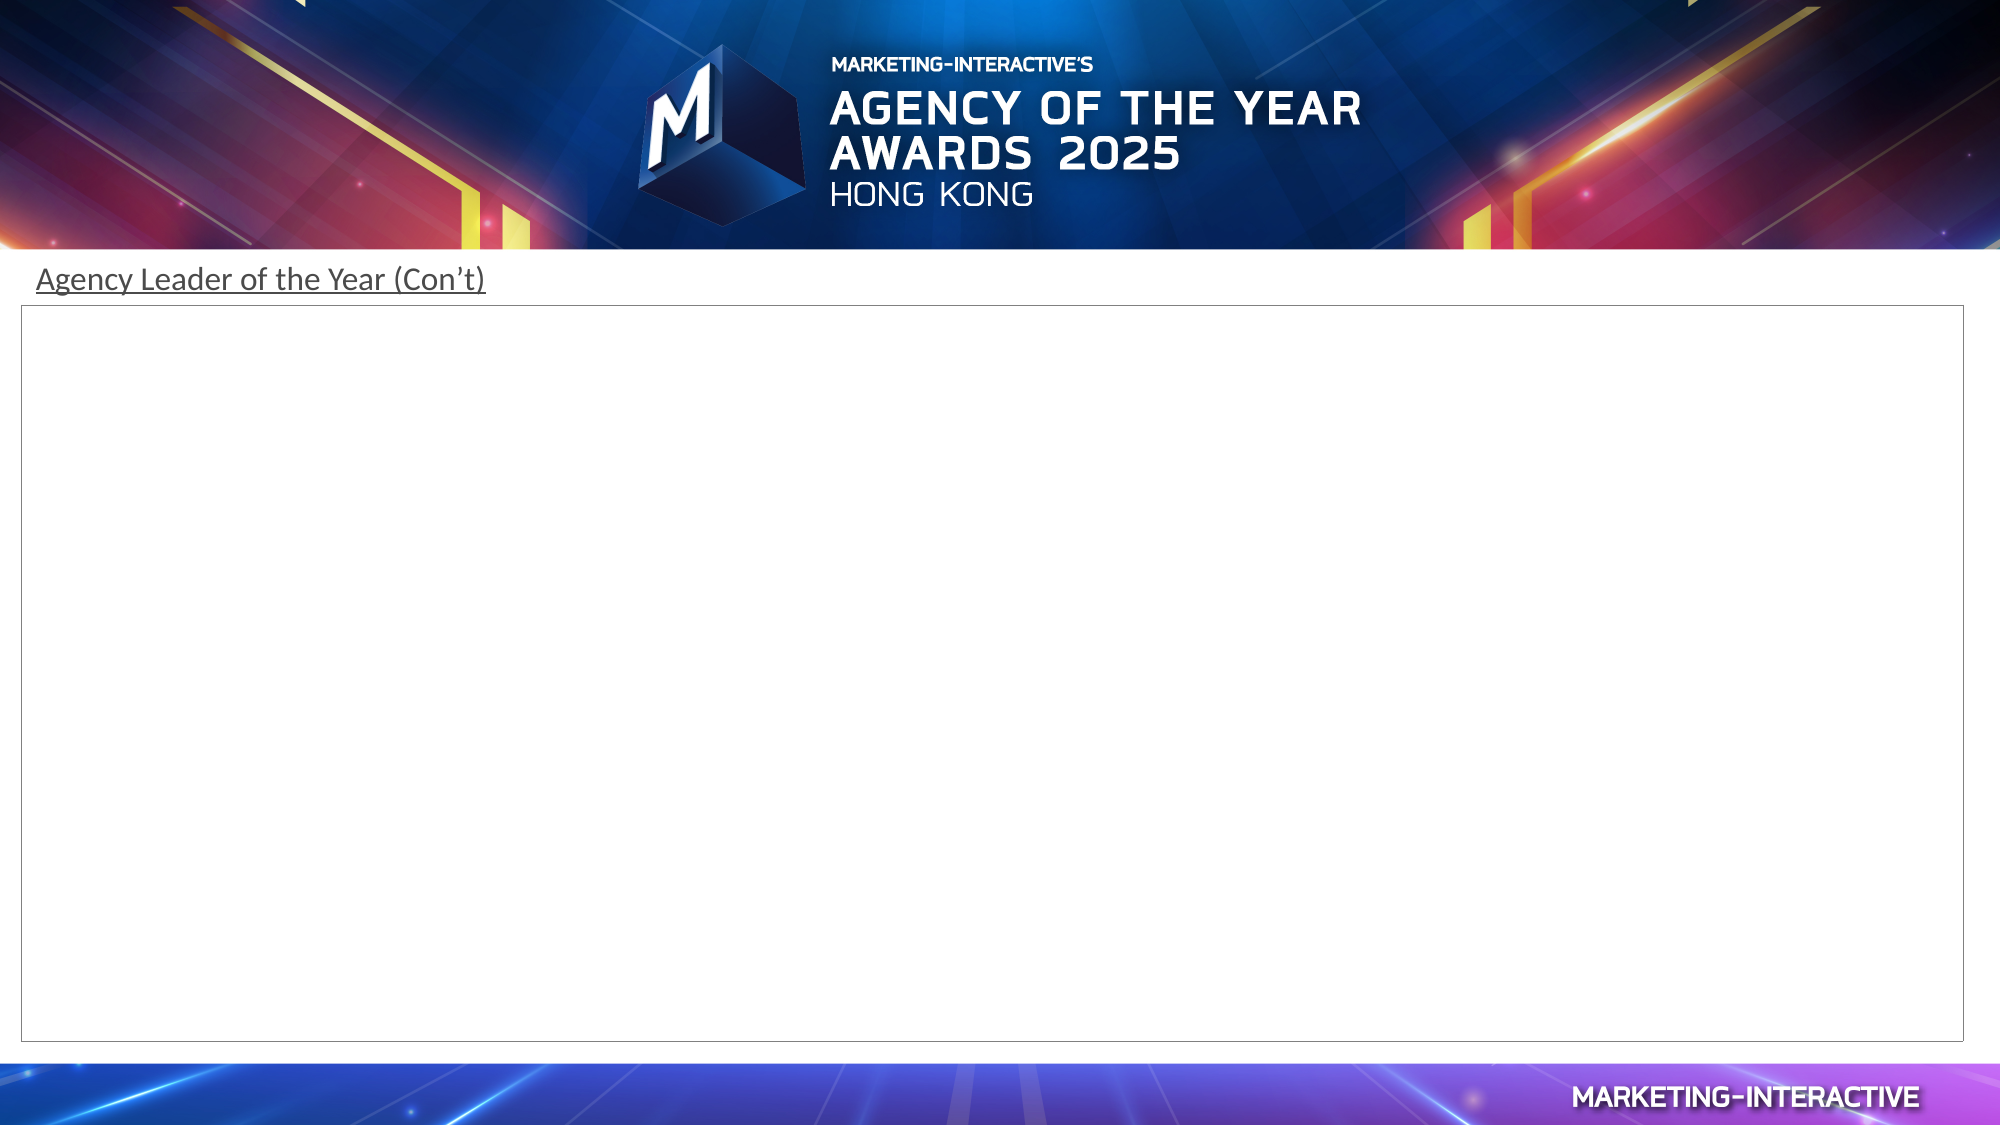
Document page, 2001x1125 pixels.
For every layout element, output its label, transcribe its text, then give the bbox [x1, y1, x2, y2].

text_box Agency Leader of the Year (Con’t) [21, 249, 931, 304]
picture [0, 0, 2000, 1125]
table_header [22, 306, 1963, 1041]
